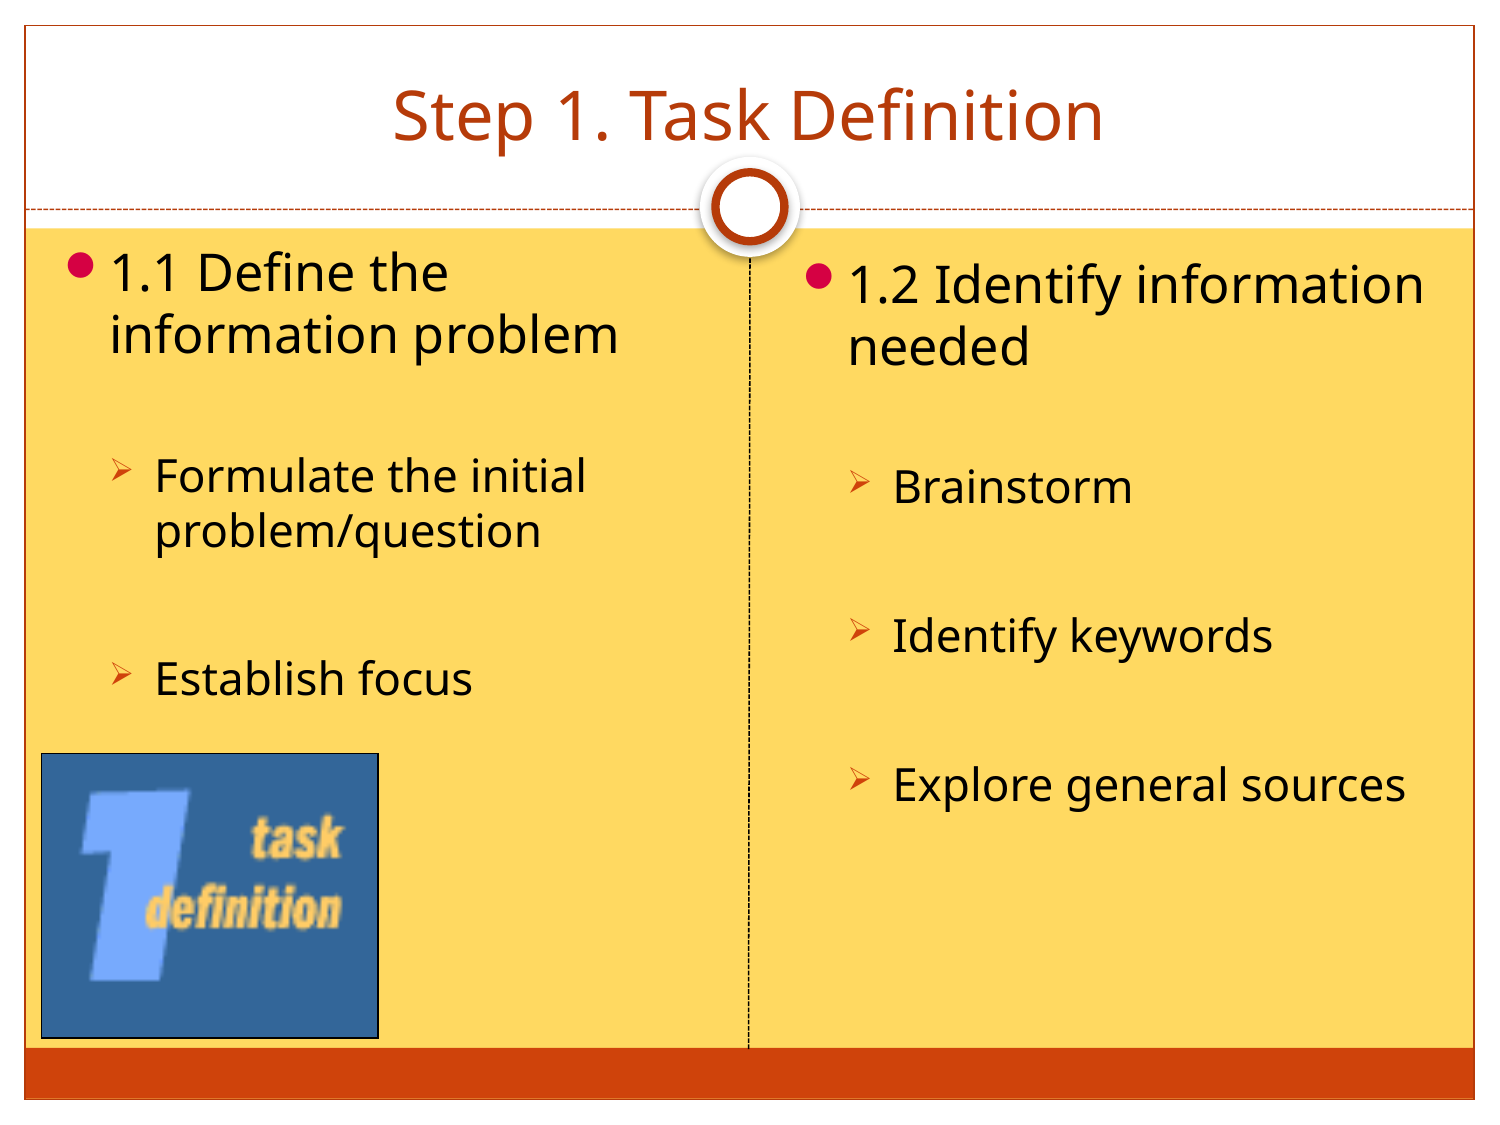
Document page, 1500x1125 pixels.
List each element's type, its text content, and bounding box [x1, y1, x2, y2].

list 1.2 Identify information needed Brainstorm Identify keywords Explore general sources [787, 243, 1450, 993]
list 1.1 Define the information problem Formulate the initial problem/question Establish focus [49, 232, 712, 993]
picture [41, 754, 378, 1038]
title Step 1. Task Definition [49, 37, 1450, 162]
